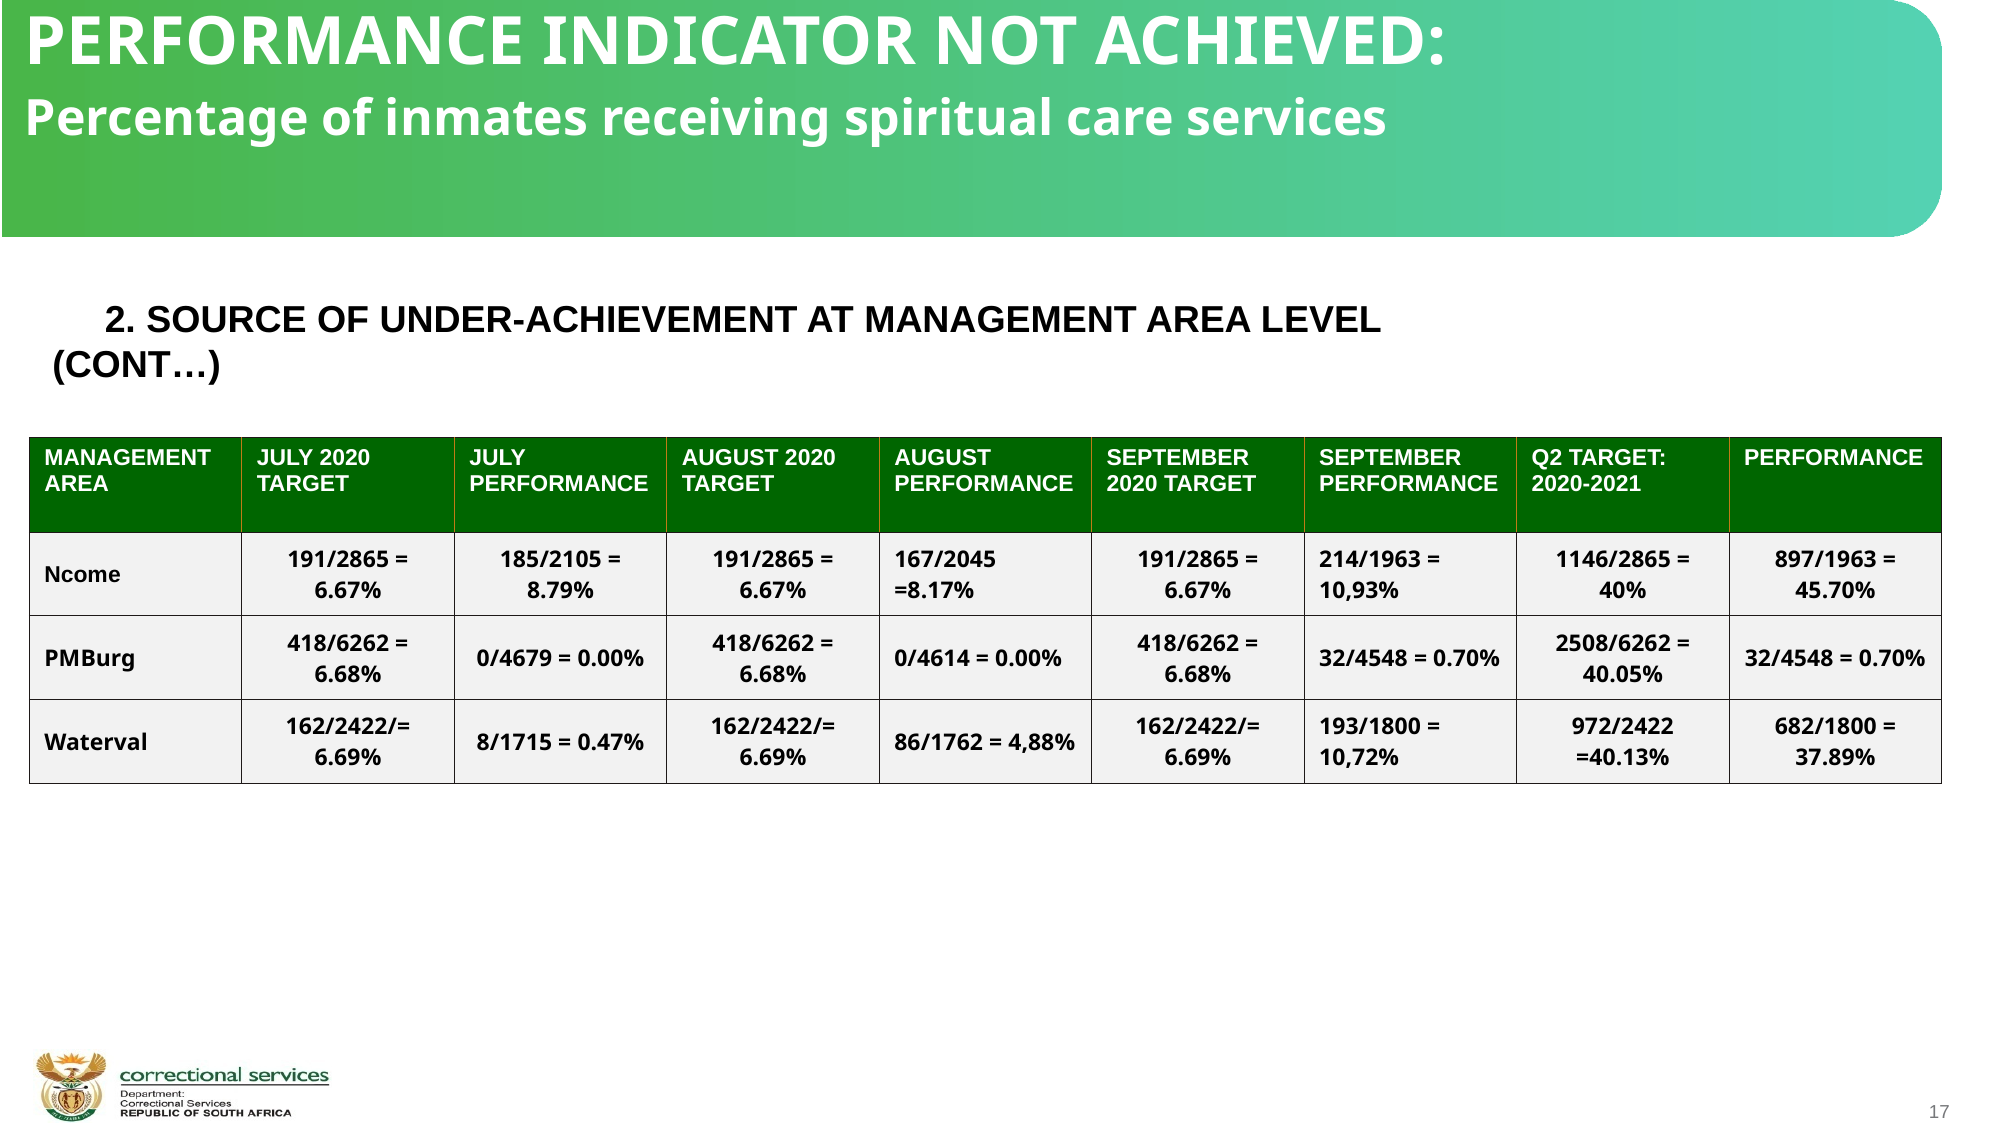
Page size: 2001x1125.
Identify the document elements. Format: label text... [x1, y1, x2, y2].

table_header JULY 2020 TARGET [242, 438, 454, 532]
table_cell 1146/2865 = 40% [1517, 533, 1729, 615]
table_header PERFORMANCE [1730, 438, 1941, 532]
table_cell 682/1800 = 37.89% [1730, 700, 1941, 783]
table_cell 418/6262 = 6.68% [667, 616, 879, 699]
table_cell 418/6262 = 6.68% [242, 616, 454, 699]
table_cell 214/1963 = 10,93% [1305, 533, 1516, 615]
table_header SEPTEMBER 2020 TARGET [1092, 438, 1304, 532]
table_cell 418/6262 = 6.68% [1092, 616, 1304, 699]
table_header JULY PERFORMANCE [455, 438, 666, 532]
table_header AUGUST PERFORMANCE [880, 438, 1091, 532]
table_cell PMBurg [30, 616, 241, 699]
table_cell 167/2045 =8.17% [880, 533, 1091, 615]
table_header Q2 TARGET: 2020-2021 [1517, 438, 1729, 532]
table_cell 32/4548 = 0.70% [1305, 616, 1516, 699]
table_cell 32/4548 = 0.70% [1730, 616, 1941, 699]
table_cell 193/1800 = 10,72% [1305, 700, 1516, 783]
table_cell 185/2105 = 8.79% [455, 533, 666, 615]
table_cell 162/2422/= 6.69% [1092, 700, 1304, 783]
text_box [2, 0, 1942, 237]
table_cell 972/2422 =40.13% [1517, 700, 1729, 783]
table_cell Ncome [30, 533, 241, 615]
table_cell 2508/6262 = 40.05% [1517, 616, 1729, 699]
text_box 2. SOURCE OF UNDER-ACHIEVEMENT AT MANAGEMENT AREA LEVEL (CONT…) [37, 287, 1500, 393]
table_cell 0/4679 = 0.00% [455, 616, 666, 699]
table_cell 162/2422/= 6.69% [242, 700, 454, 783]
picture [33, 1049, 332, 1123]
table_header AUGUST 2020 TARGET [667, 438, 879, 532]
table_header SEPTEMBER PERFORMANCE [1305, 438, 1516, 532]
table_cell Waterval [30, 700, 241, 783]
table_header MANAGEMENT AREA [30, 438, 241, 532]
table_cell 8/1715 = 0.47% [455, 700, 666, 783]
table_cell 0/4614 = 0.00% [880, 616, 1091, 699]
table_cell 191/2865 = 6.67% [667, 533, 879, 615]
text_box PERFORMANCE INDICATOR NOT ACHIEVED: Percentage of inmates receiving spiritual care services [10, 0, 1808, 86]
table_cell 86/1762 = 4,88% [880, 700, 1091, 783]
table_cell 191/2865 = 6.67% [242, 533, 454, 615]
table_cell 162/2422/= 6.69% [667, 700, 879, 783]
table_cell 191/2865 = 6.67% [1092, 533, 1304, 615]
table_cell 897/1963 = 45.70% [1730, 533, 1941, 615]
